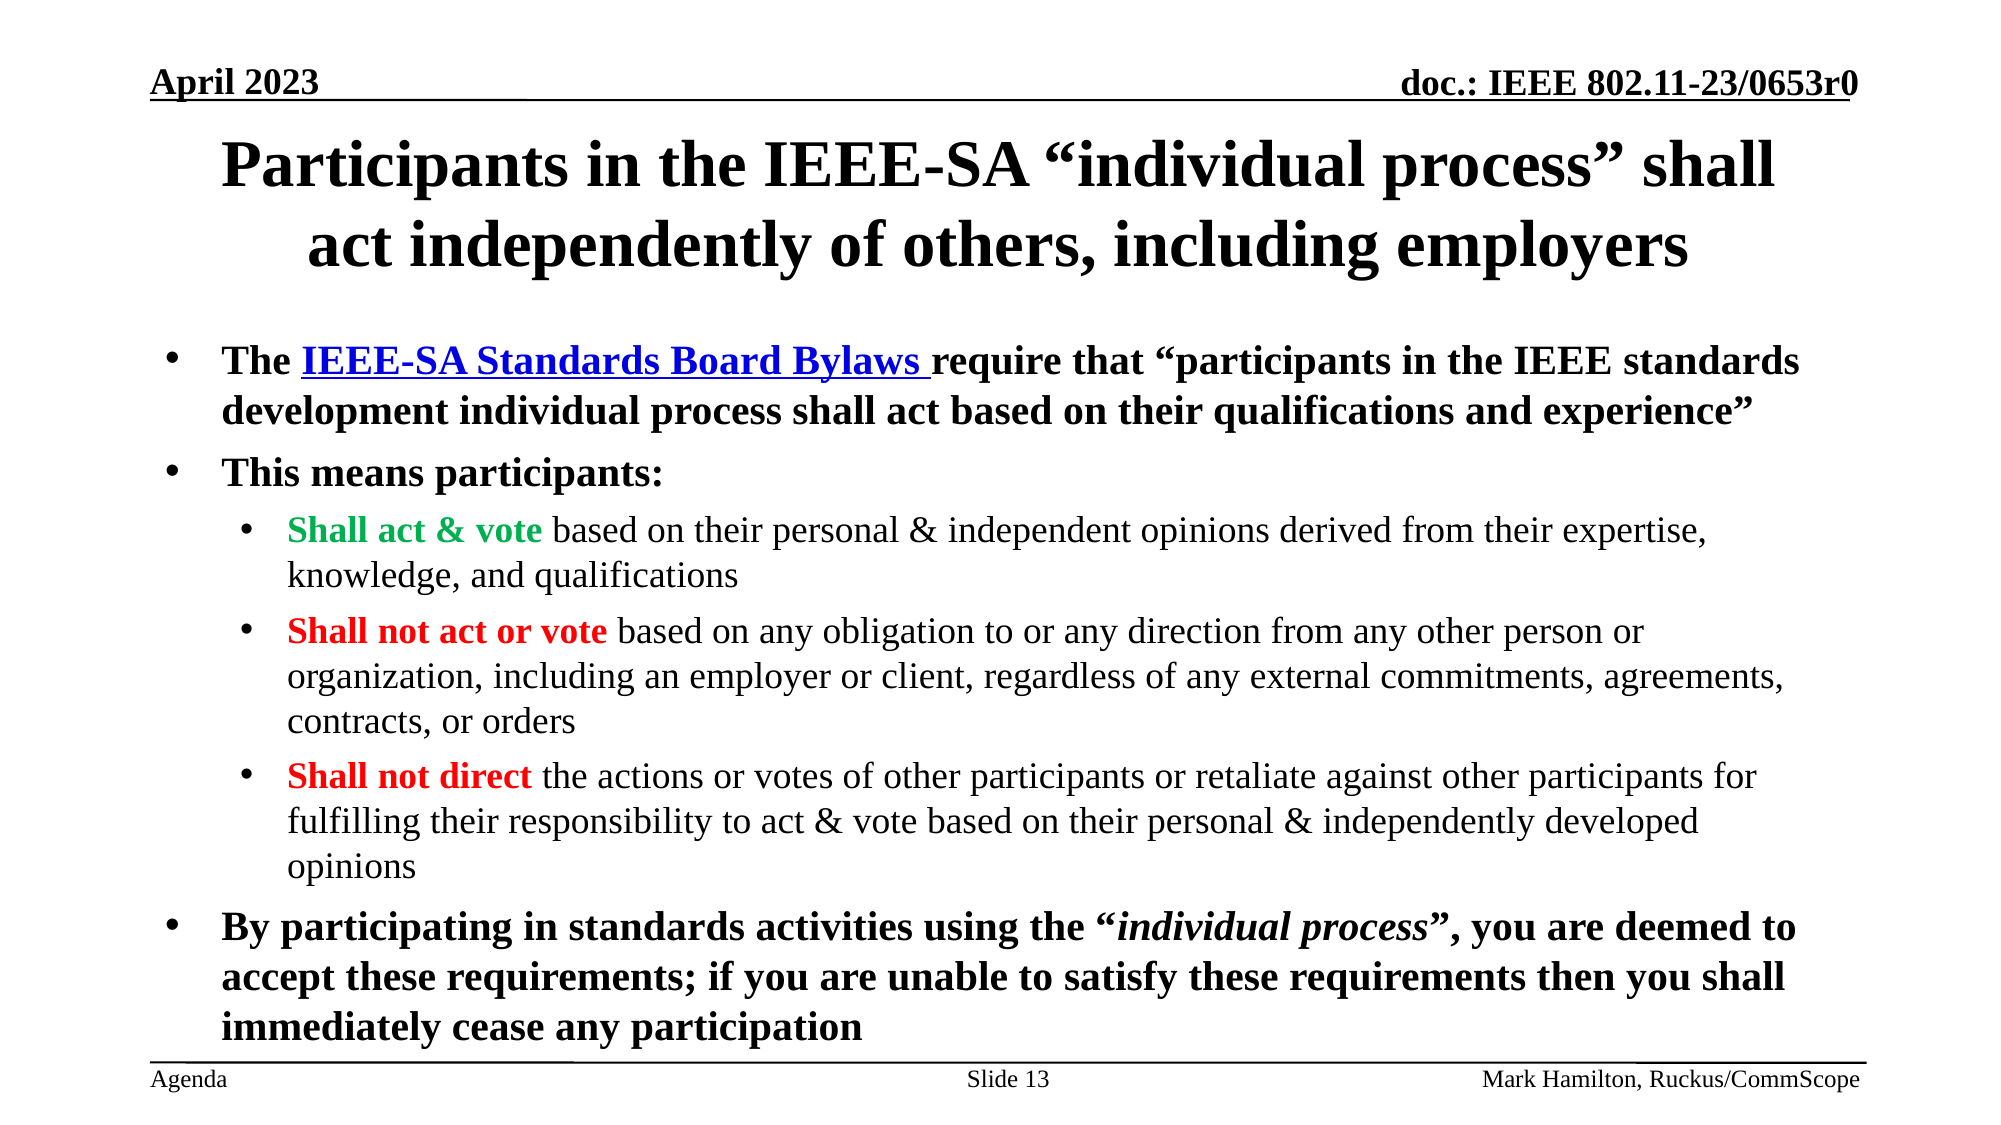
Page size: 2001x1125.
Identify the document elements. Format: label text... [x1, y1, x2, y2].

title Participants in the IEEE-SA “individual process” shall act independently of others, including employers [149, 112, 1850, 288]
list The IEEE-SA Standards Board Bylaws require that “participants in the IEEE standards development individual process shall act based on their qualifications and experience” This means participants: Shall act & vote based on their personal & independent opinions derived from their expertise, knowledge, and qualifications Shall not act or vote based on any obligation to or any direction from any other person or organization, including an employer or client, regardless of any external commitments, agreements, contracts, or orders Shall not direct the actions or votes of other participants or retaliate against other participants for fulfilling their responsibility to act & vote based on their personal & independently developed opinions By participating in standards activities using the “individual process”, you are deemed to accept these requirements; if you are unable to satisfy these requirements then you shall immediately cease any participation [149, 324, 1850, 1000]
slide_number Slide 13 [950, 1061, 1067, 1123]
